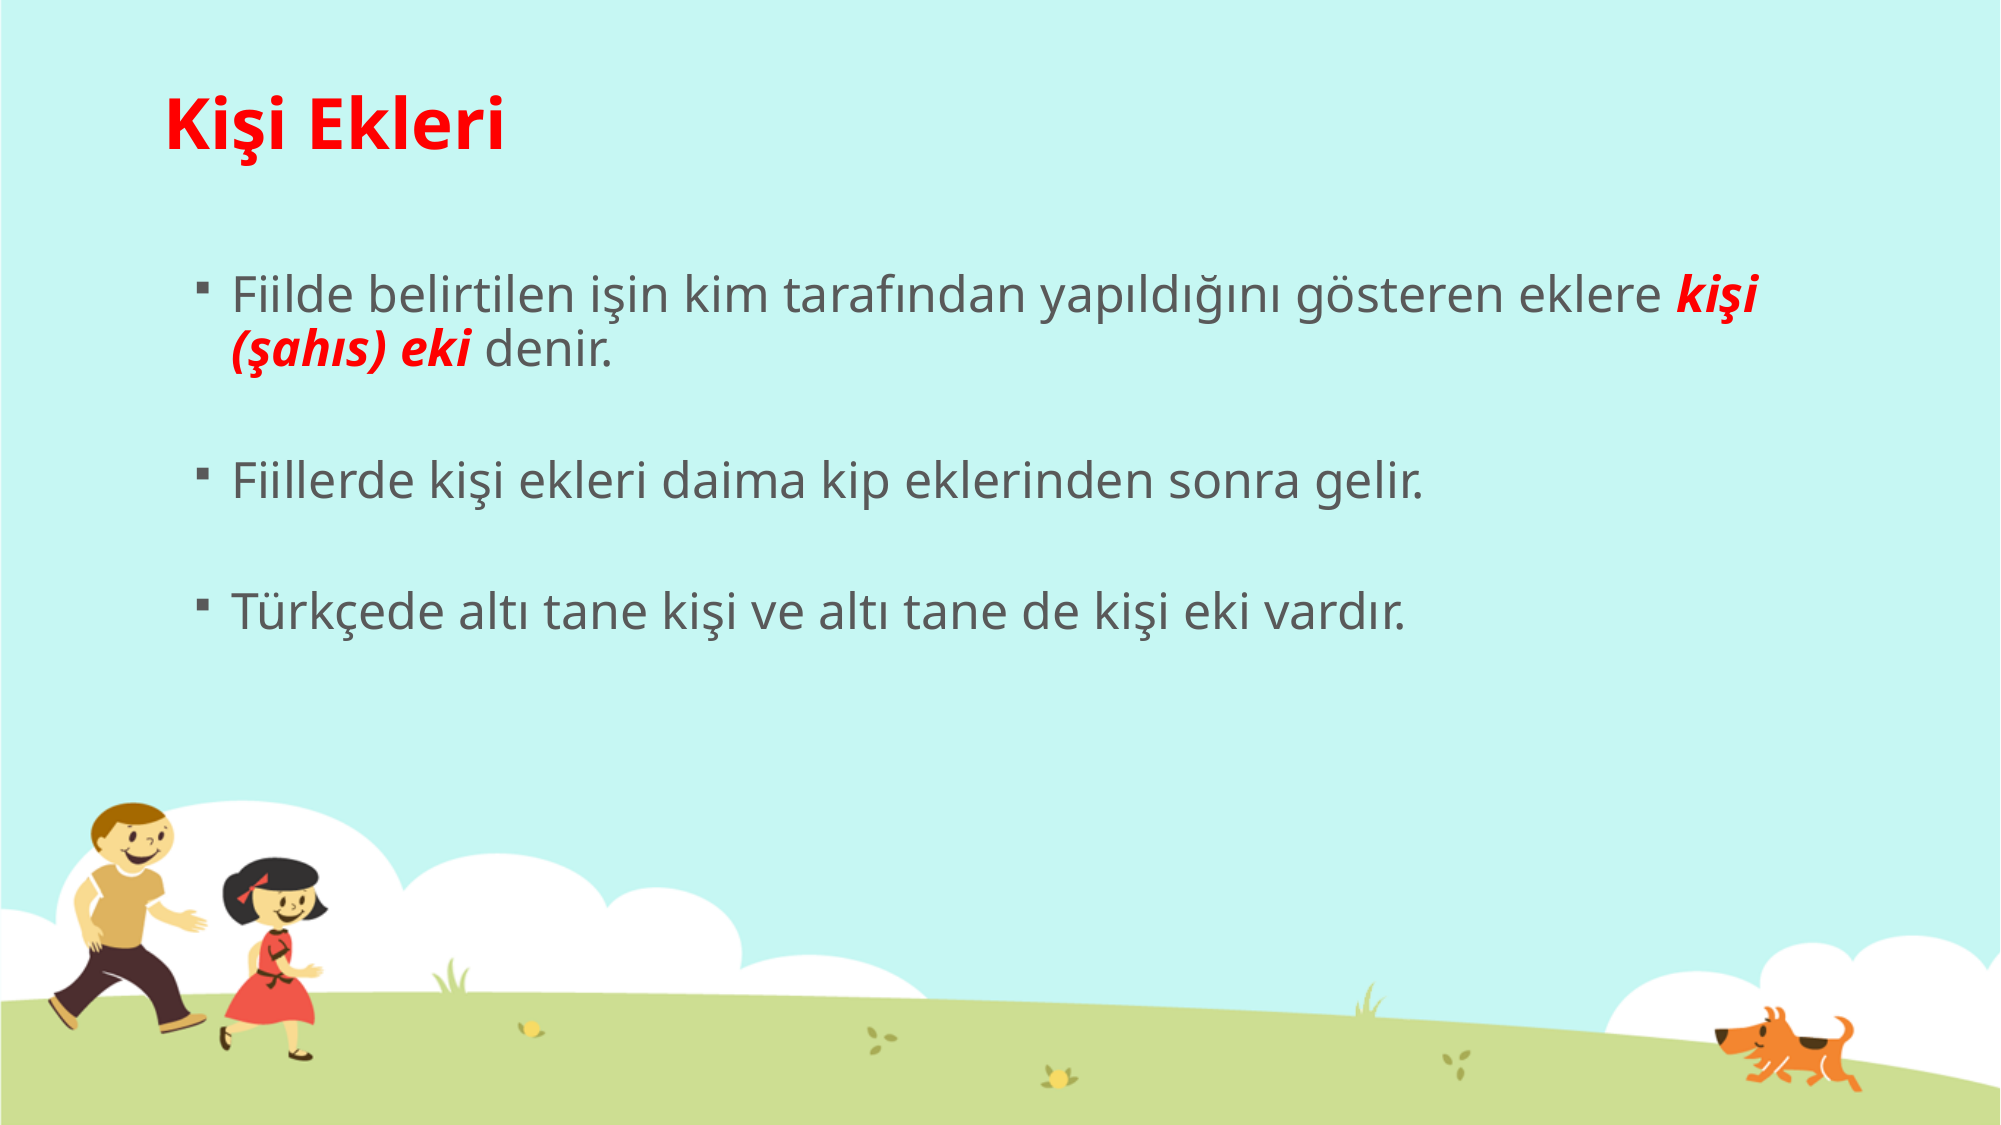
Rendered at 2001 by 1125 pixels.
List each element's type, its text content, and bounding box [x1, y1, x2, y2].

text_box Fiillerde kişi ekleri daima kip eklerinden sonra gelir. [171, 447, 1829, 549]
text_box Türkçede altı tane kişi ve altı tane de kişi eki vardır. [171, 578, 1829, 680]
title Kişi Ekleri [148, 53, 1686, 173]
picture [0, 0, 2001, 1125]
text_box Fiilde belirtilen işin kim tarafından yapıldığını gösteren eklere kişi (şahıs) eki denir. [171, 261, 1829, 418]
